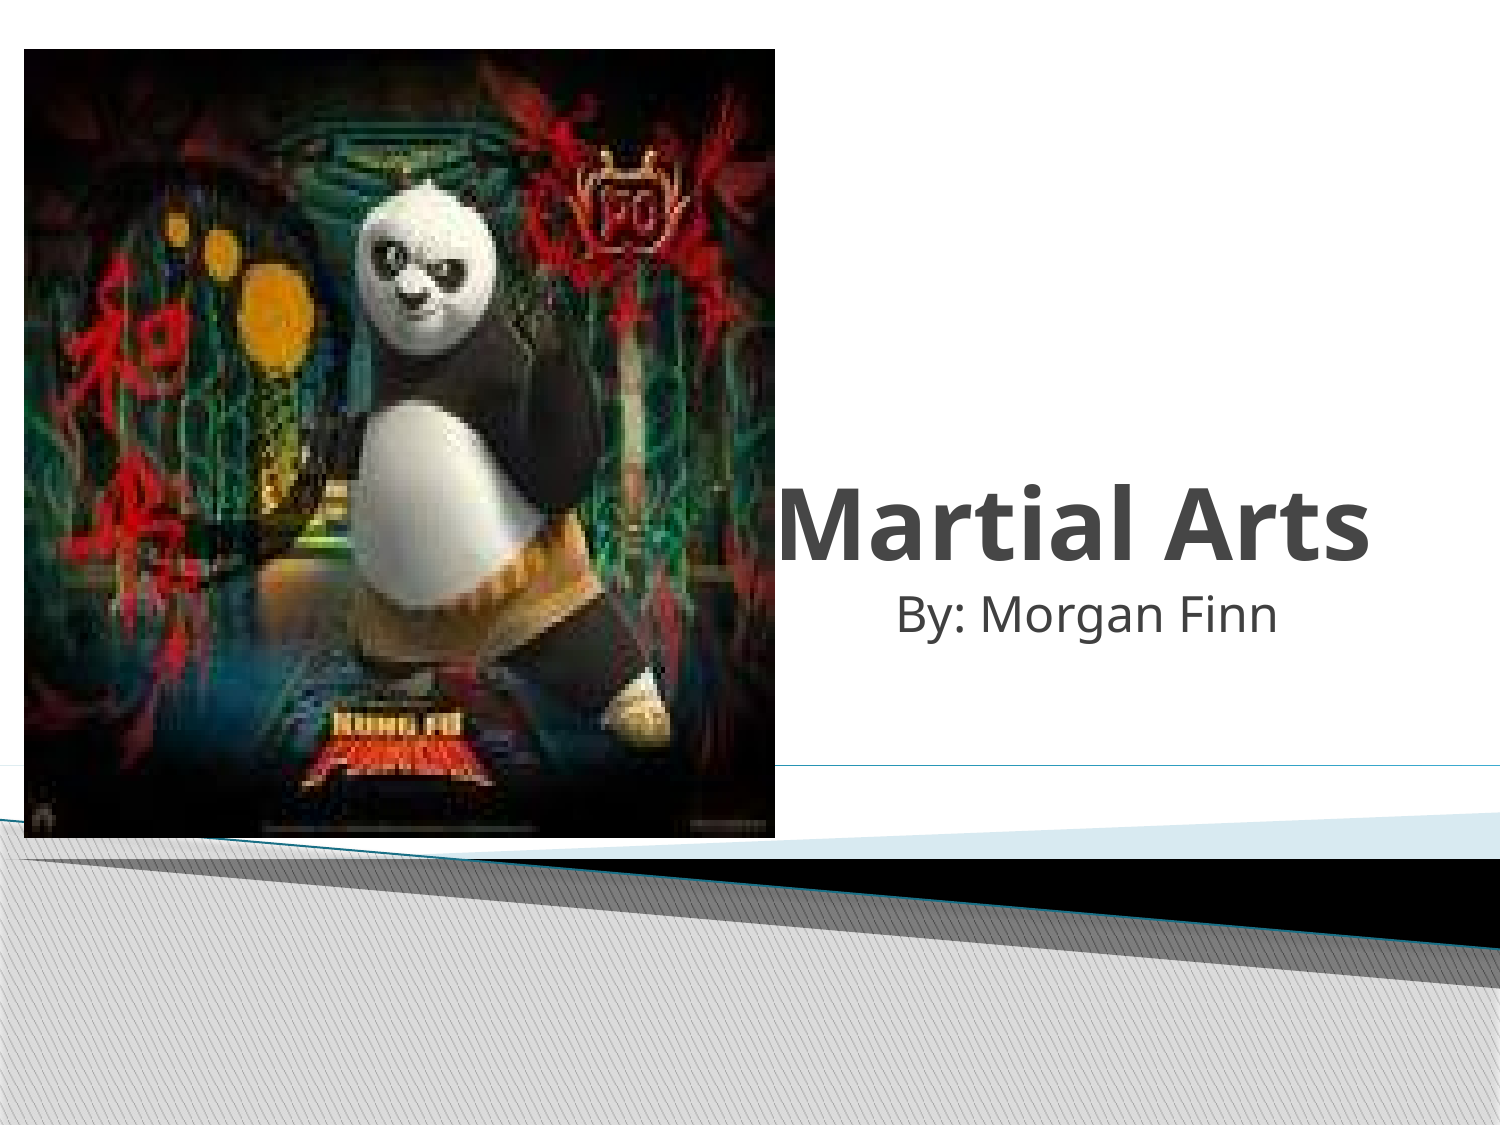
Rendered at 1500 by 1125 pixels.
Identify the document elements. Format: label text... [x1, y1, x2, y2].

picture [0, 49, 776, 838]
text_box By: Morgan Finn [812, 574, 1363, 650]
picture [5, 859, 1500, 989]
title Martial Arts [781, 287, 1388, 588]
